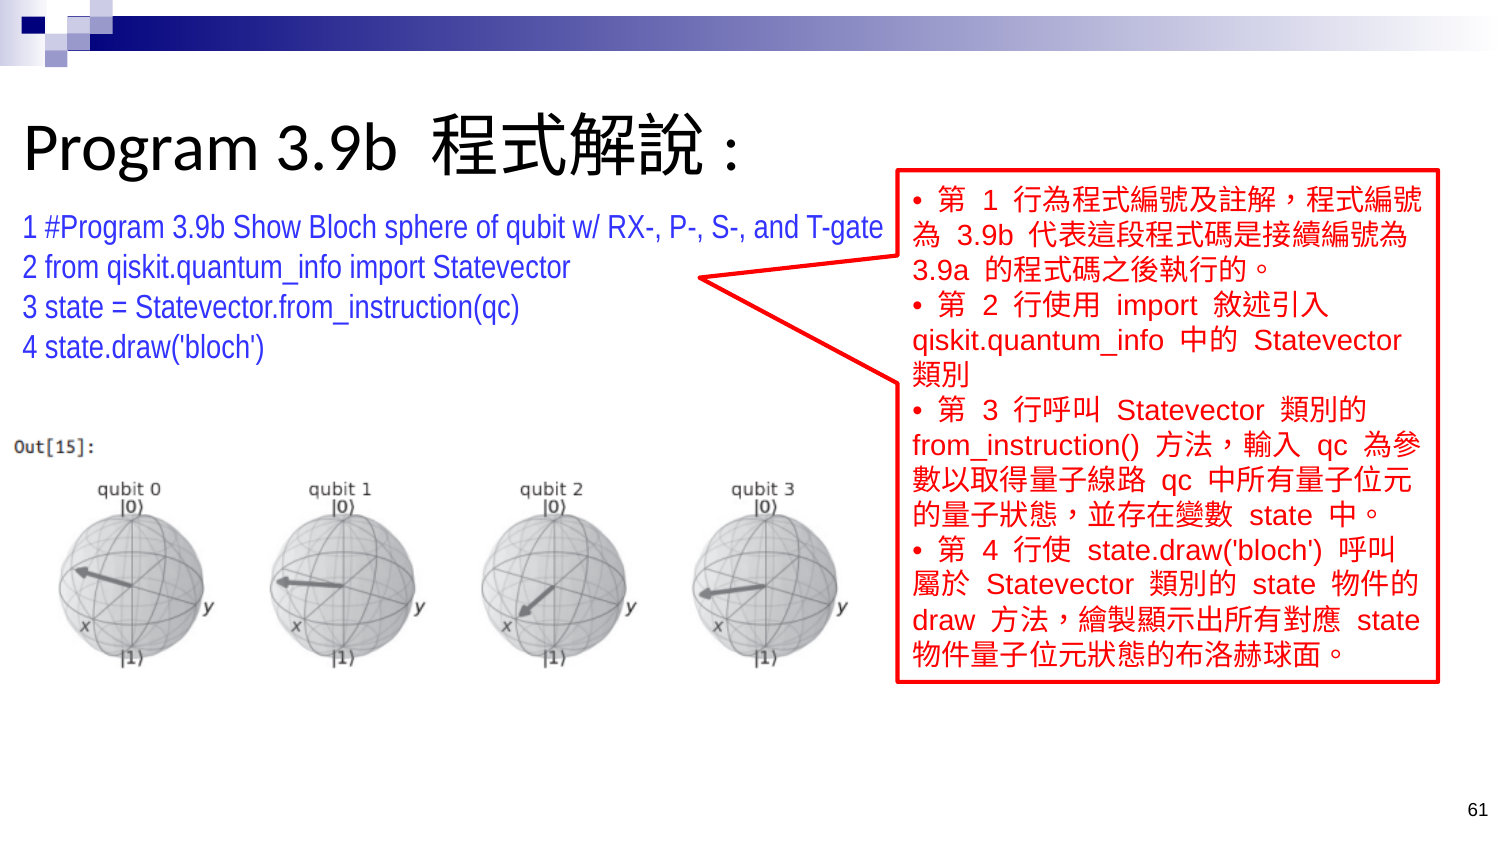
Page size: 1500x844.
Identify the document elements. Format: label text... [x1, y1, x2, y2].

title Program 3.9b 程式解說: [11, 58, 1362, 197]
text_box • 第 1 行為程式編號及註解，程式編號為 3.9b 代表這段程式碼是接續編號為 3.9a 的程式碼之後執行的。 • 第 2 行使用 import 敘述引入 qiskit.quantum_info 中的 Statevector 類別 • 第 3 行呼叫 Statevector 類別的 from_instruction() 方法，輸入 qc 為參數以取得量子線路 qc 中所有量子位元的量子狀態，並存在變數 state 中。 • 第 4 行使 state.draw('bloch') 呼叫屬於 Statevector 類別的 state 物件的 draw 方法，繪製顯示出所有對應 state 物件量子位元狀態的布洛赫球面。 [697, 168, 1441, 684]
picture [0, 426, 860, 683]
text_box 1 #Program 3.9b Show Bloch sphere of qubit w/ RX-, P-, S-, and T-gate 2 from qiskit.quantum_info import Statevector 3 state = Statevector.from_instruction(qc) 4 state.draw('bloch') [0, 197, 895, 373]
slide_number 61 [1149, 796, 1500, 827]
